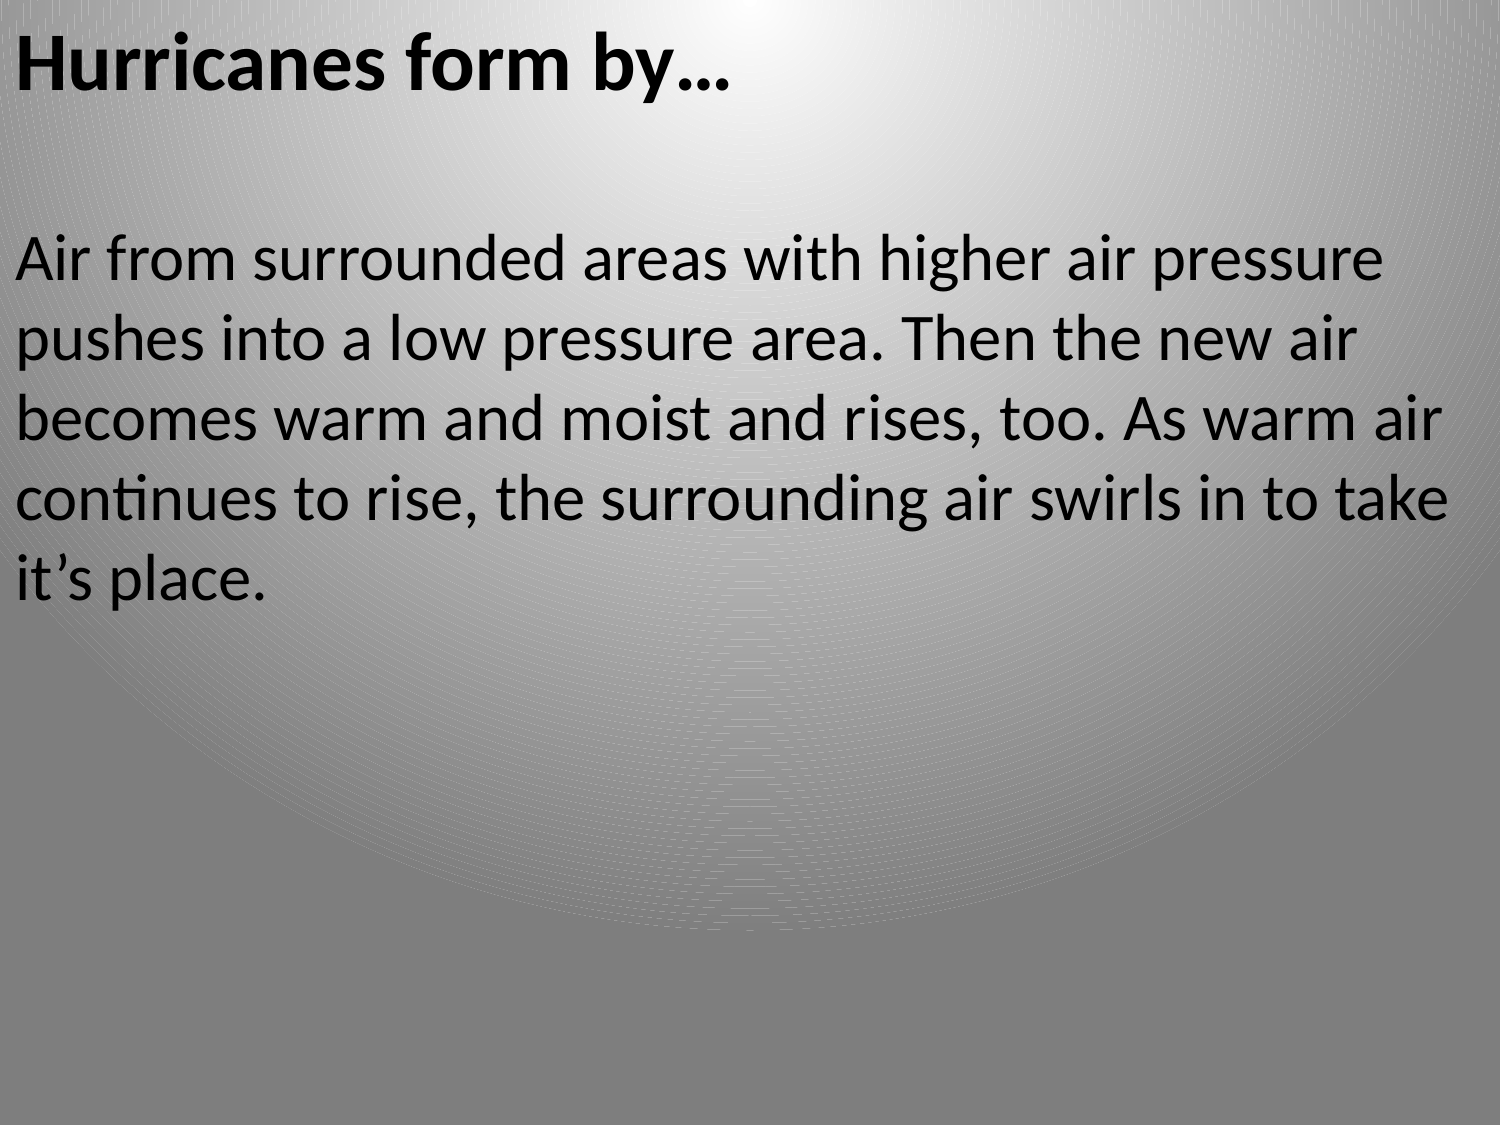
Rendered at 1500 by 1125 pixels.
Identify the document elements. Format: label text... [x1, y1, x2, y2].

list Hurricanes form by… Air from surrounded areas with higher air pressure pushes into a low pressure area. Then the new air becomes warm and moist and rises, too. As warm air continues to rise, the surrounding air swirls in to take it’s place. [0, 0, 1500, 1125]
